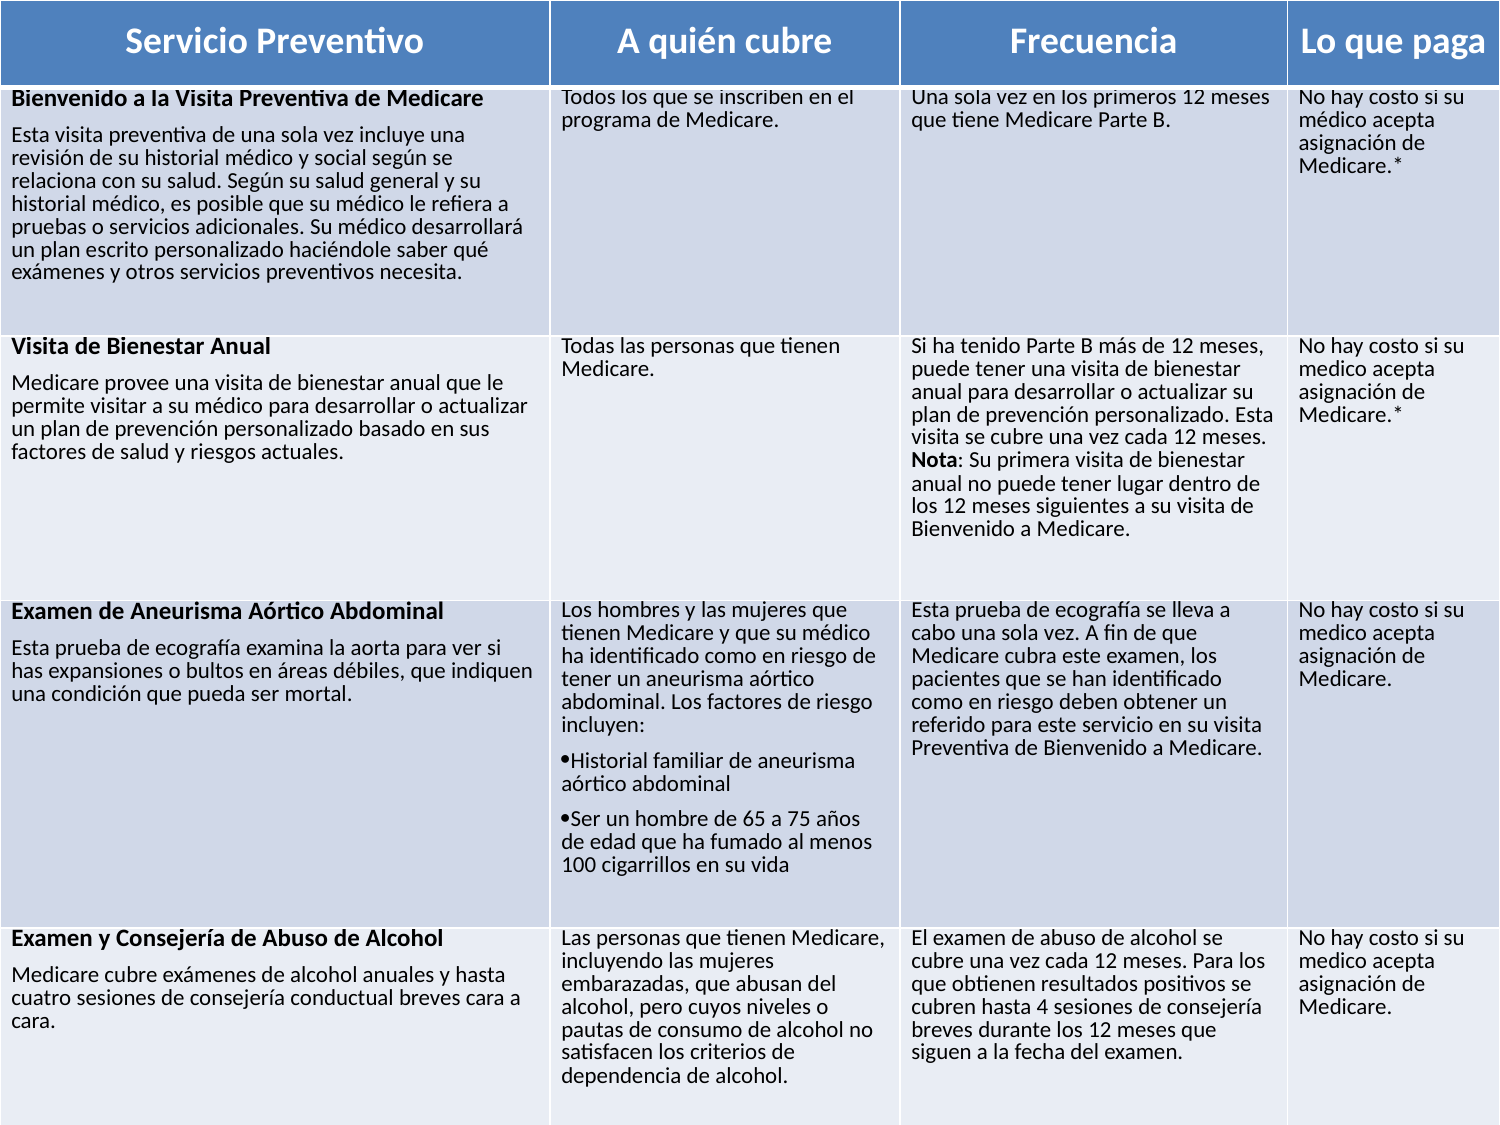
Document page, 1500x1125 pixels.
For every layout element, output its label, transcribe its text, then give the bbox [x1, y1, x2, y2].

table_cell Todos los que se inscriben en el programa de Medicare. [551, 90, 899, 335]
table_cell Examen de Aneurisma Aórtico Abdominal Esta prueba de ecografía examina la aorta para ver si has expansiones o bultos en áreas débiles, que indiquen una condición que pueda ser mortal. [1, 601, 549, 927]
table_header A quién cubre [551, 1, 899, 85]
table_cell No hay costo si su médico acepta asignación de Medicare.* [1288, 90, 1499, 335]
table_cell Esta prueba de ecografía se lleva a cabo una sola vez. A fin de que Medicare cubra este examen, los pacientes que se han identificado como en riesgo deben obtener un referido para este servicio en su visita Preventiva de Bienvenido a Medicare. [901, 601, 1287, 927]
table_cell Las personas que tienen Medicare, incluyendo las mujeres embarazadas, que abusan del alcohol, pero cuyos niveles o pautas de consumo de alcohol no satisfacen los criterios de dependencia de alcohol. [551, 929, 899, 1125]
table_cell Una sola vez en los primeros 12 meses que tiene Medicare Parte B. [901, 90, 1287, 335]
table_cell Todas las personas que tienen Medicare. [551, 337, 899, 600]
table_cell No hay costo si su medico acepta asignación de Medicare. [1288, 929, 1499, 1125]
table_cell Visita de Bienestar Anual Medicare provee una visita de bienestar anual que le permite visitar a su médico para desarrollar o actualizar un plan de prevención personalizado basado en sus factores de salud y riesgos actuales. [1, 337, 549, 600]
table_cell Examen y Consejería de Abuso de Alcohol Medicare cubre exámenes de alcohol anuales y hasta cuatro sesiones de consejería conductual breves cara a cara. [1, 929, 549, 1125]
table_cell El examen de abuso de alcohol se cubre una vez cada 12 meses. Para los que obtienen resultados positivos se cubren hasta 4 sesiones de consejería breves durante los 12 meses que siguen a la fecha del examen. [901, 929, 1287, 1125]
table_header Frecuencia [901, 1, 1287, 85]
table_cell Los hombres y las mujeres que tienen Medicare y que su médico ha identificado como en riesgo de tener un aneurisma aórtico abdominal. Los factores de riesgo incluyen: Historial familiar de aneurisma aórtico abdominal Ser un hombre de 65 a 75 años de edad que ha fumado al menos 100 cigarrillos en su vida [551, 601, 899, 927]
table_header Lo que paga [1288, 1, 1499, 85]
table_cell Si ha tenido Parte B más de 12 meses, puede tener una visita de bienestar anual para desarrollar o actualizar su plan de prevención personalizado. Esta visita se cubre una vez cada 12 meses. Nota: Su primera visita de bienestar anual no puede tener lugar dentro de los 12 meses siguientes a su visita de Bienvenido a Medicare. [901, 337, 1287, 600]
table_header Servicio Preventivo [1, 1, 549, 85]
table_cell No hay costo si su medico acepta asignación de Medicare. [1288, 601, 1499, 927]
table_cell No hay costo si su medico acepta asignación de Medicare.* [1288, 337, 1499, 600]
table_cell Bienvenido a la Visita Preventiva de Medicare Esta visita preventiva de una sola vez incluye una revisión de su historial médico y social según se relaciona con su salud. Según su salud general y su historial médico, es posible que su médico le refiera a pruebas o servicios adicionales. Su médico desarrollará un plan escrito personalizado haciéndole saber qué exámenes y otros servicios preventivos necesita. [1, 90, 549, 335]
